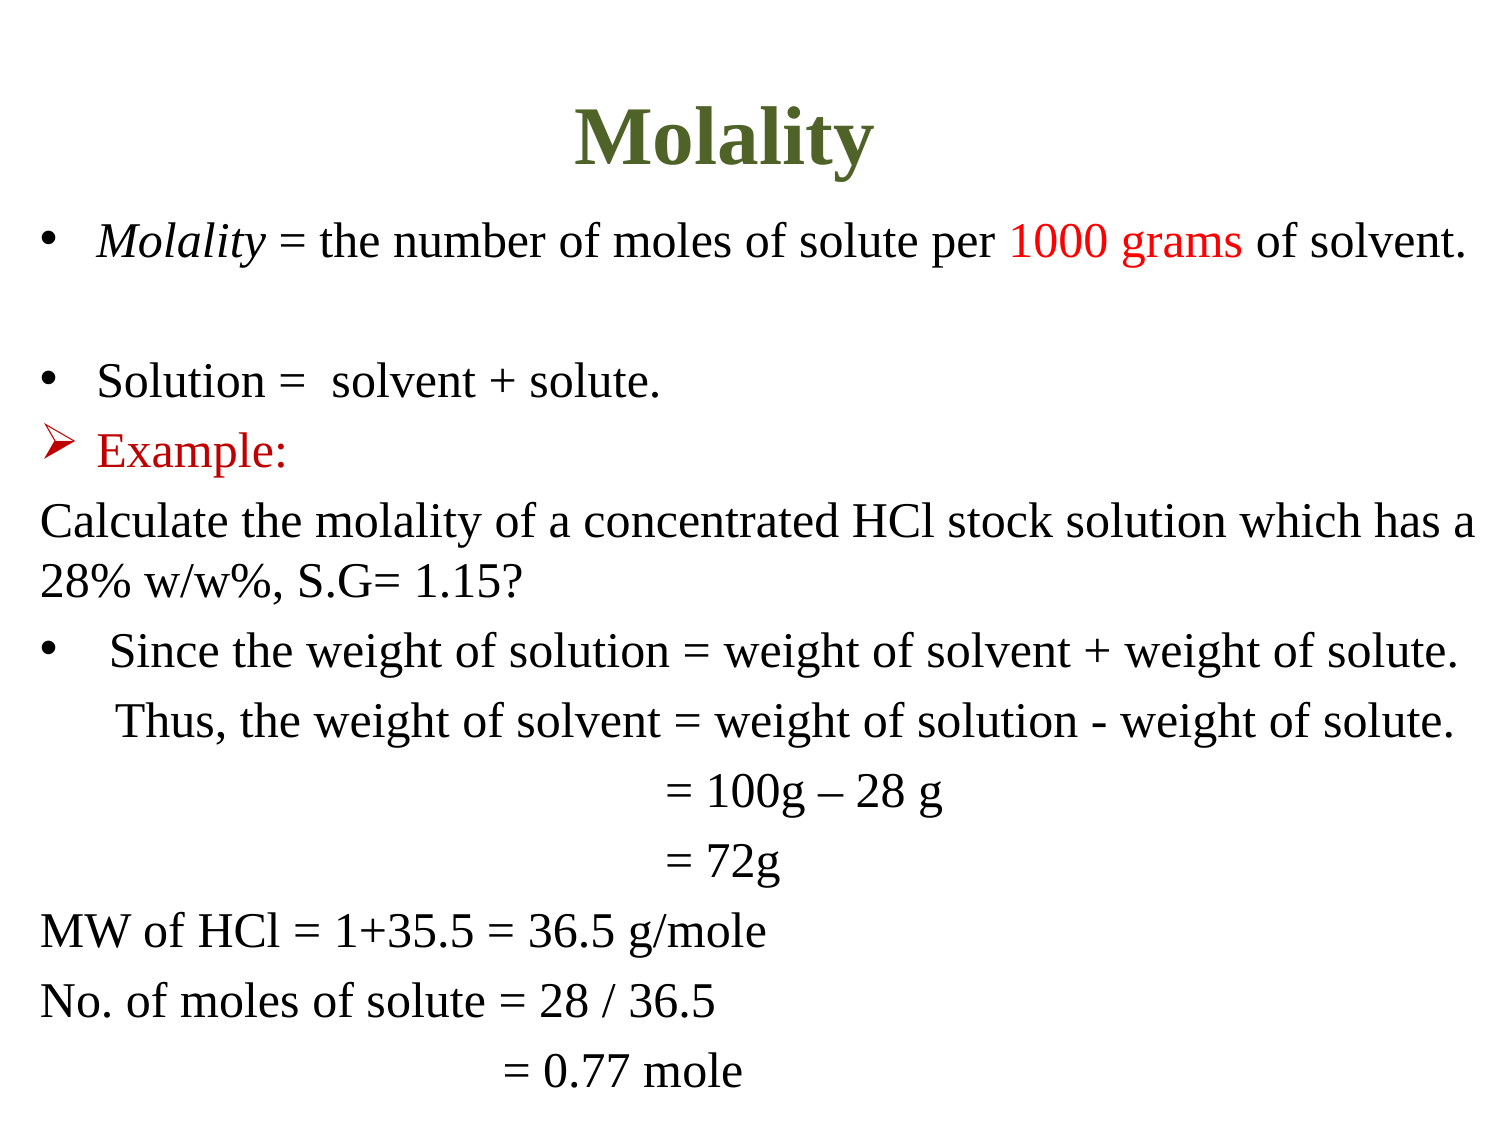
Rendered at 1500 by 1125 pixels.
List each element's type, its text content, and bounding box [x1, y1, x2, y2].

title Molality [50, 37, 1400, 200]
list Molality = the number of moles of solute per 1000 grams of solvent. Solution = solvent + solute. Example: Calculate the molality of a concentrated HCl stock solution which has a 28% w/w%, S.G= 1.15? Since the weight of solution = weight of solvent + weight of solute. Thus, the weight of solvent = weight of solution - weight of solute. = 100g – 28 g = 72g MW of HCl = 1+35.5 = 36.5 g/mole No. of moles of solute = 28 / 36.5 = 0.77 mole [24, 200, 1500, 1125]
